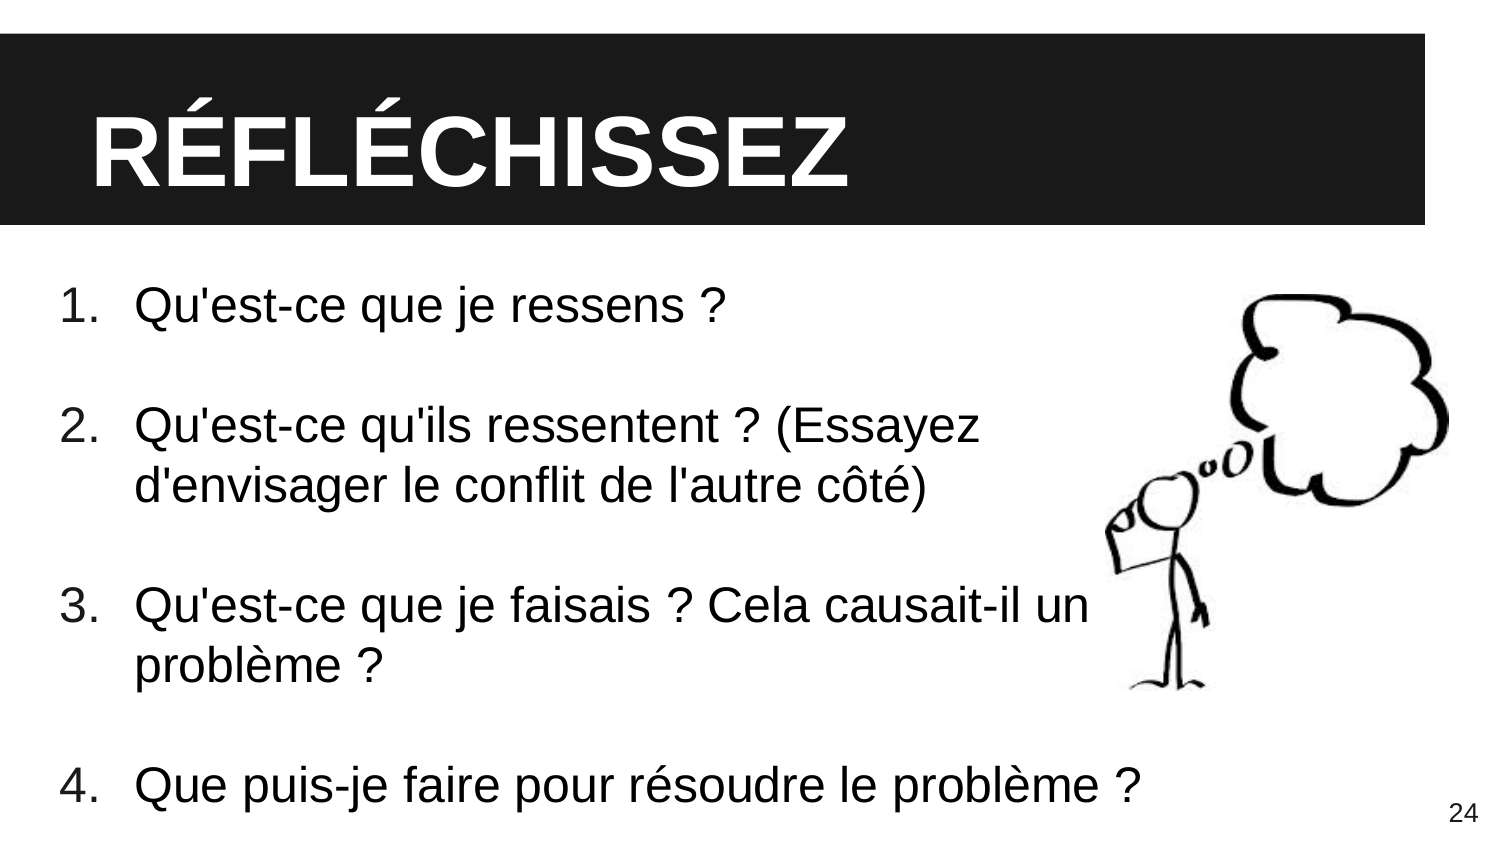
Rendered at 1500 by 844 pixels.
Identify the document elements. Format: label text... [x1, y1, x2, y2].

title RÉFLÉCHISSEZ [75, 33, 1425, 221]
list Qu'est-ce que je ressens ? Qu'est-ce qu'ils ressentent ? (Essayez d'envisager le conflit de l'autre côté) Qu'est-ce que je faisais ? Cela causait-il un problème ? Que puis-je faire pour résoudre le problème ? [44, 257, 1166, 815]
slide_number 24 [1403, 779, 1494, 844]
picture [1105, 294, 1449, 691]
